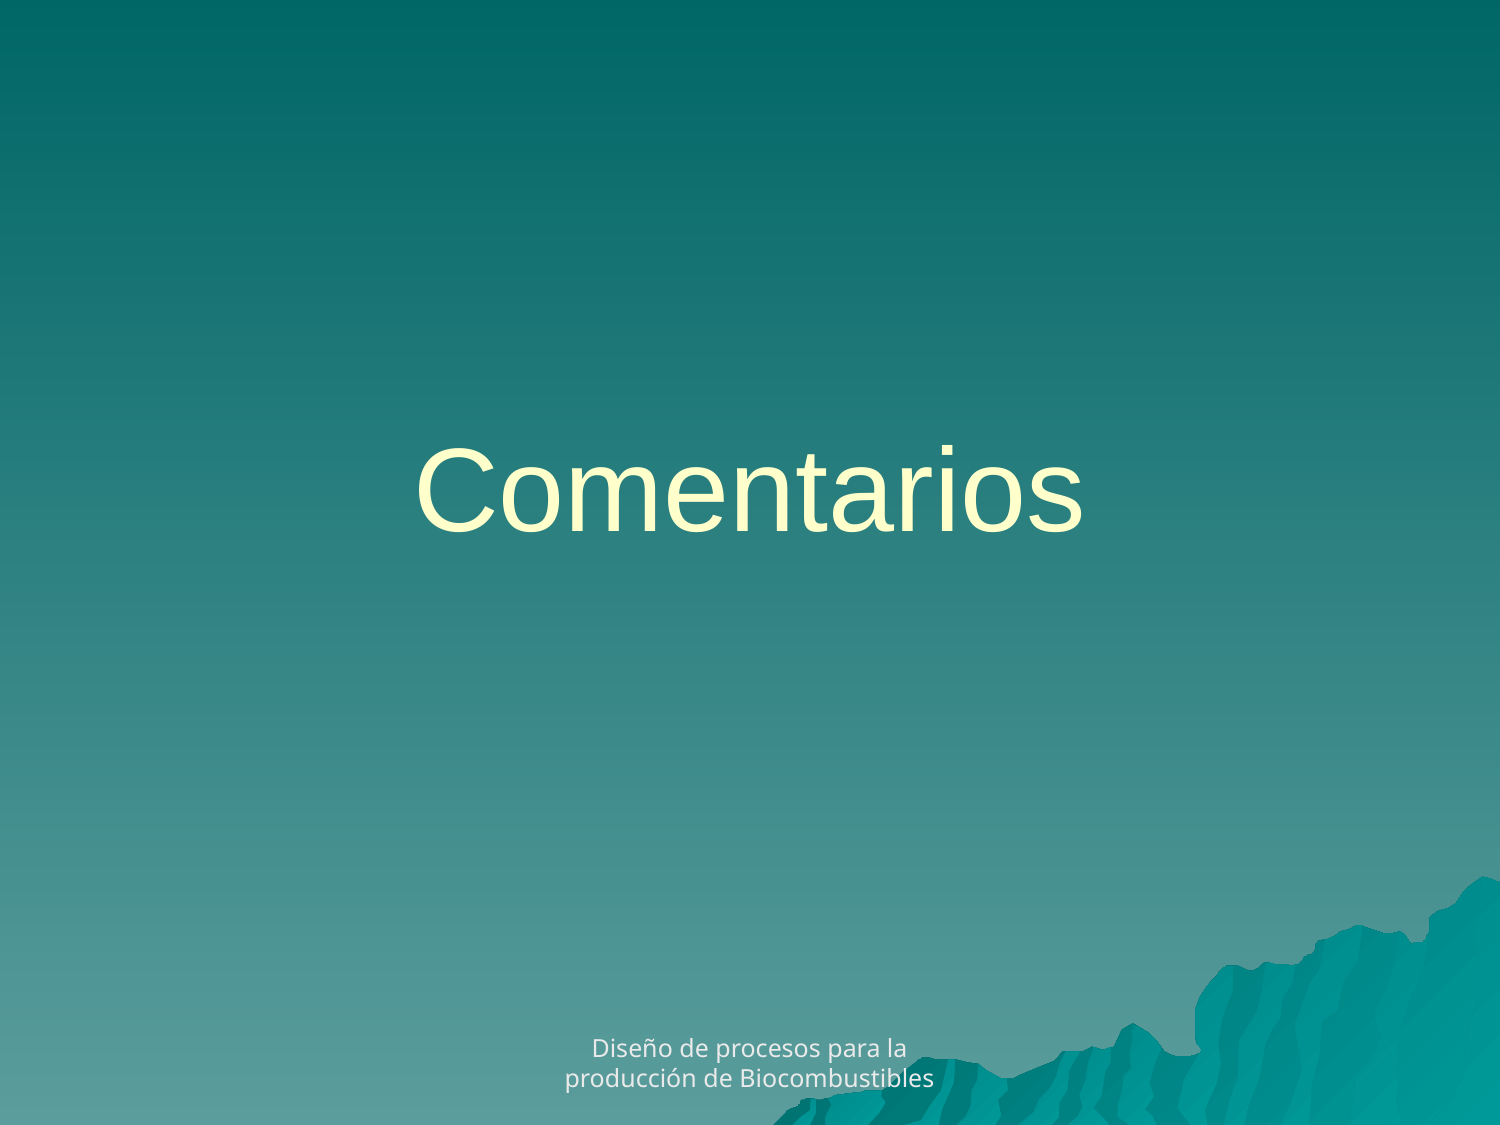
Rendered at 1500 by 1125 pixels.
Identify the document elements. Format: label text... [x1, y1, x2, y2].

footer Diseño de procesos para la producción de Biocombustibles [512, 1024, 988, 1101]
title Comentarios [112, 374, 1388, 563]
